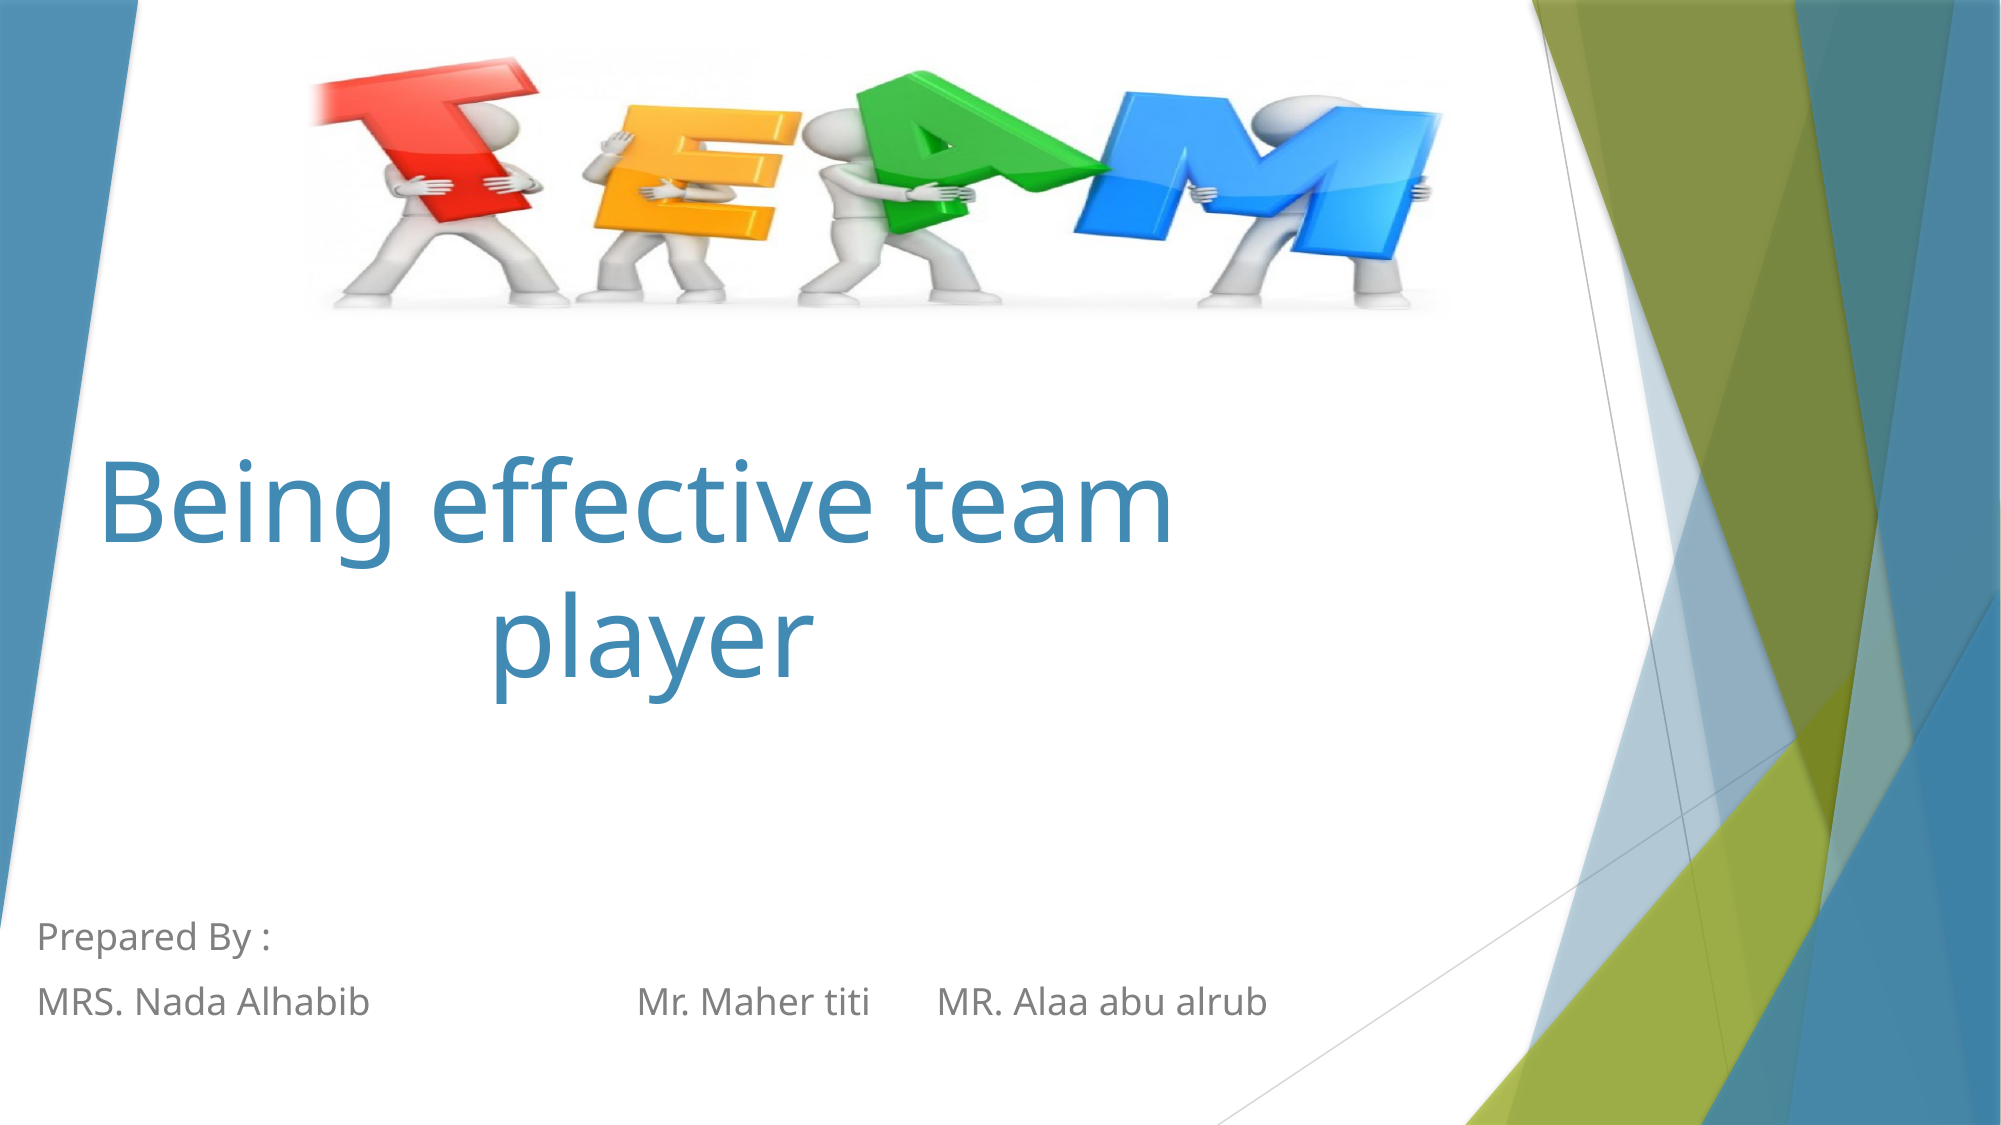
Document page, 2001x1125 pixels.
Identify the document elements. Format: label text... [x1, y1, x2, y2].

title Being effective team player [0, 437, 1275, 708]
subtitle Prepared By : MRS. Nada Alhabib Mr. Maher titi MR. Alaa abu alrub [21, 905, 1296, 1085]
picture [306, 46, 1452, 321]
